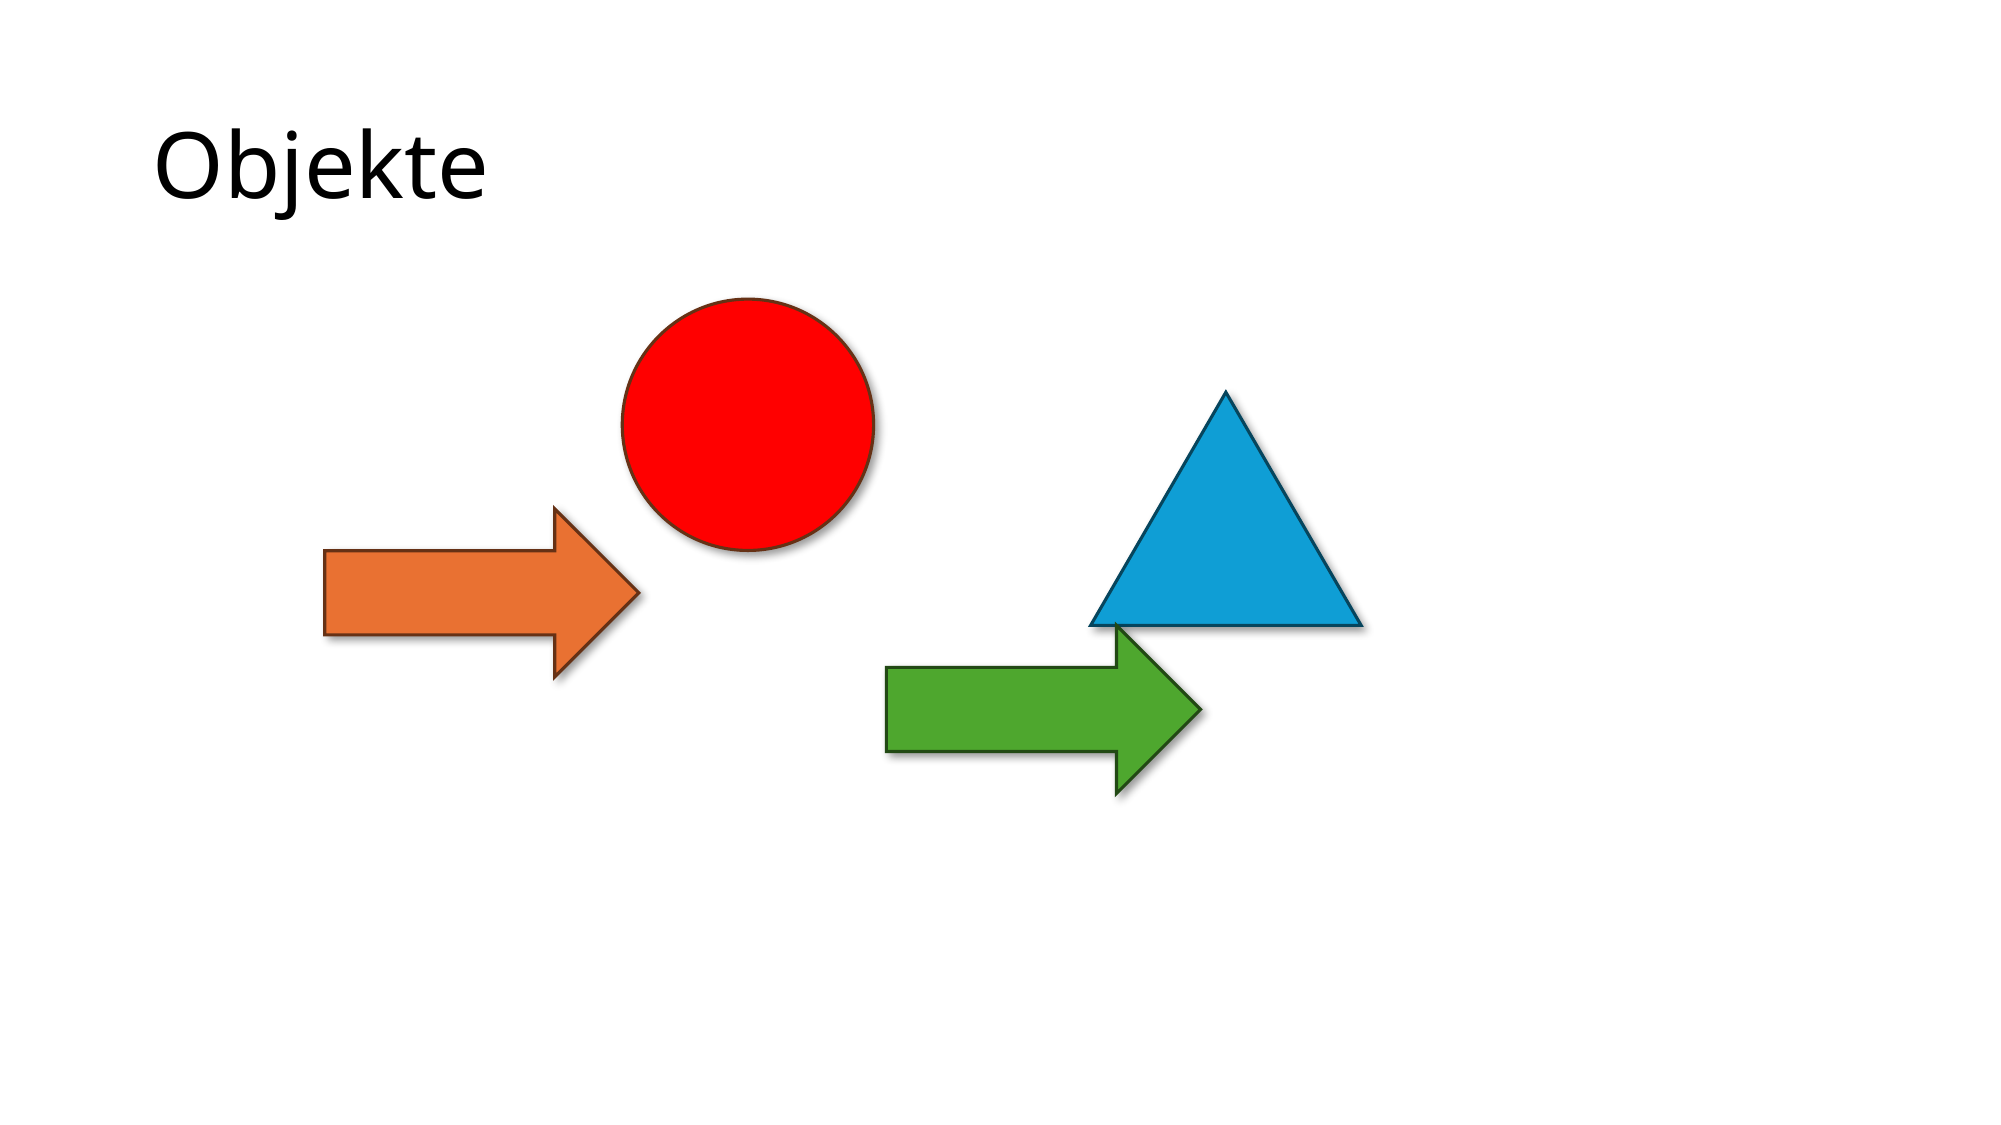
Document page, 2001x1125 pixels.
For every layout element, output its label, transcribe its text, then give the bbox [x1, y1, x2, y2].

text_box [620, 297, 876, 553]
text_box [323, 504, 642, 681]
text_box [884, 621, 1203, 798]
title Objekte [137, 59, 1863, 278]
text_box [1087, 389, 1364, 627]
